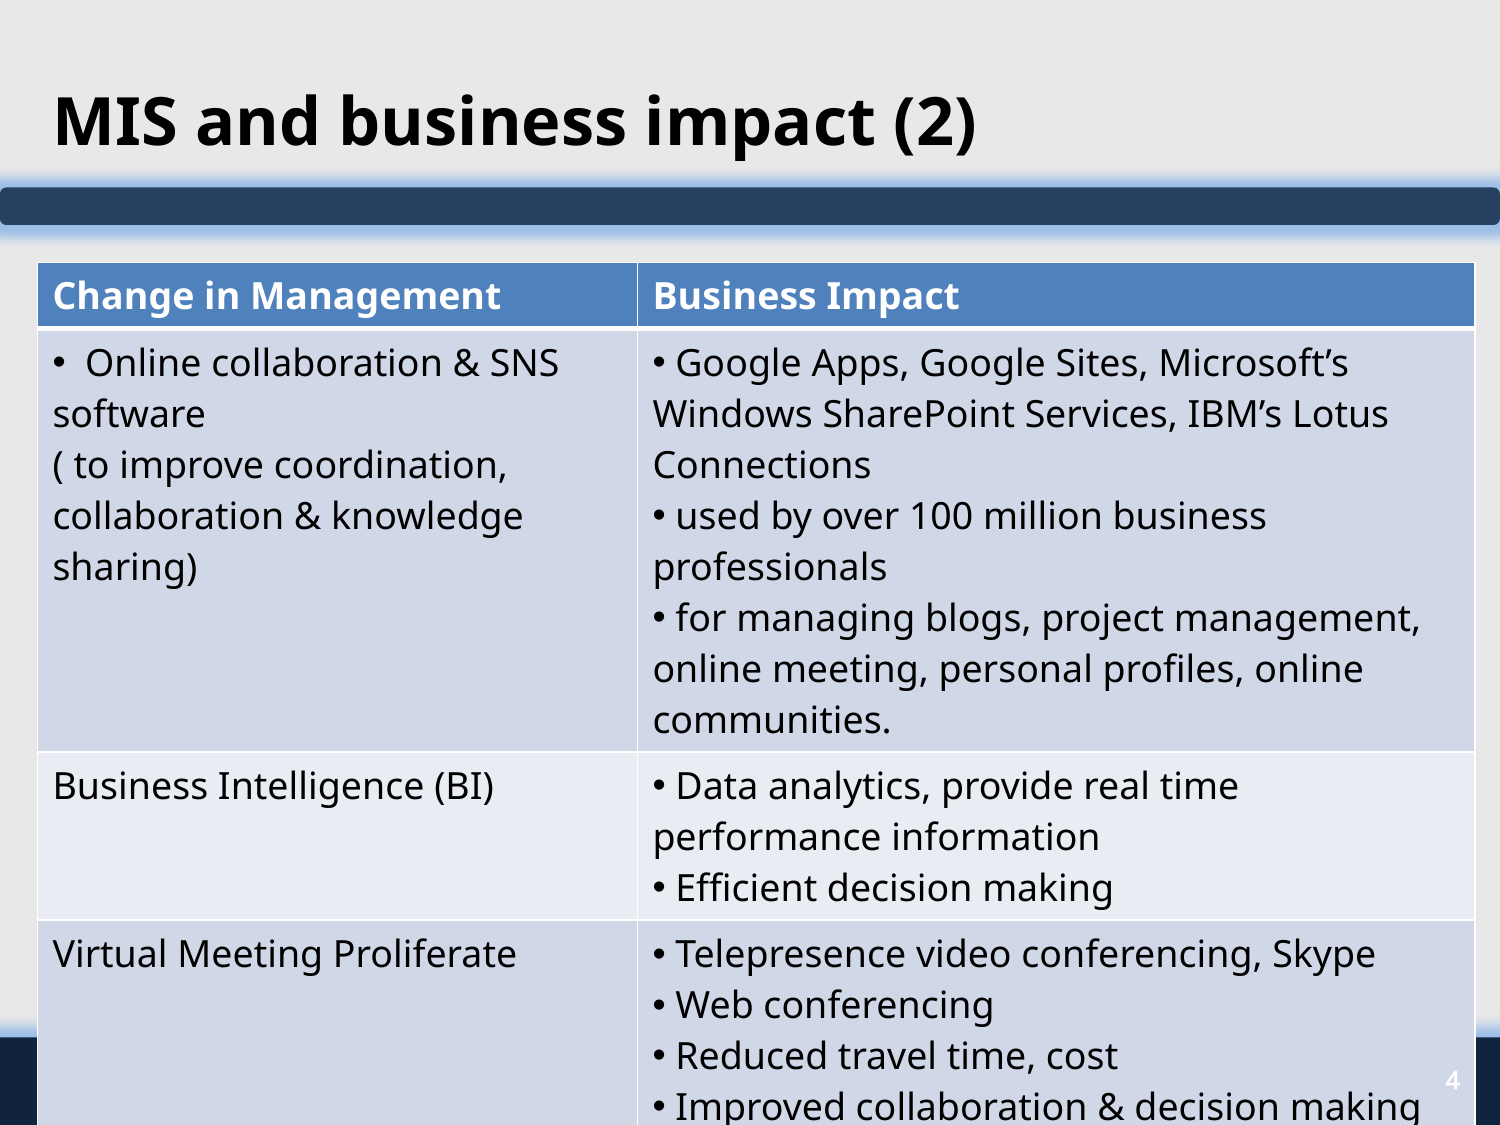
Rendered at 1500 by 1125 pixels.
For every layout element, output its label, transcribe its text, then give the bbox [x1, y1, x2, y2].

table_header Business Impact [638, 263, 1474, 326]
table_cell Telepresence video conferencing, Skype Web conferencing Reduced travel time, cost Improved collaboration & decision making [638, 921, 1474, 1125]
table_cell Online collaboration & SNS software ( to improve coordination, collaboration & knowledge sharing) [38, 331, 637, 751]
table_cell Business Intelligence (BI) [38, 753, 637, 919]
title MIS and business impact (2) [37, 62, 1338, 176]
table_cell Data analytics, provide real time performance information Efficient decision making [638, 753, 1474, 919]
slide_number 4 [1412, 1050, 1475, 1113]
table_header Change in Management [38, 263, 637, 326]
table_cell Google Apps, Google Sites, Microsoft’s Windows SharePoint Services, IBM’s Lotus Connections used by over 100 million business professionals for managing blogs, project management, online meeting, personal profiles, online communities. [638, 331, 1474, 751]
table_cell Virtual Meeting Proliferate [38, 921, 637, 1125]
